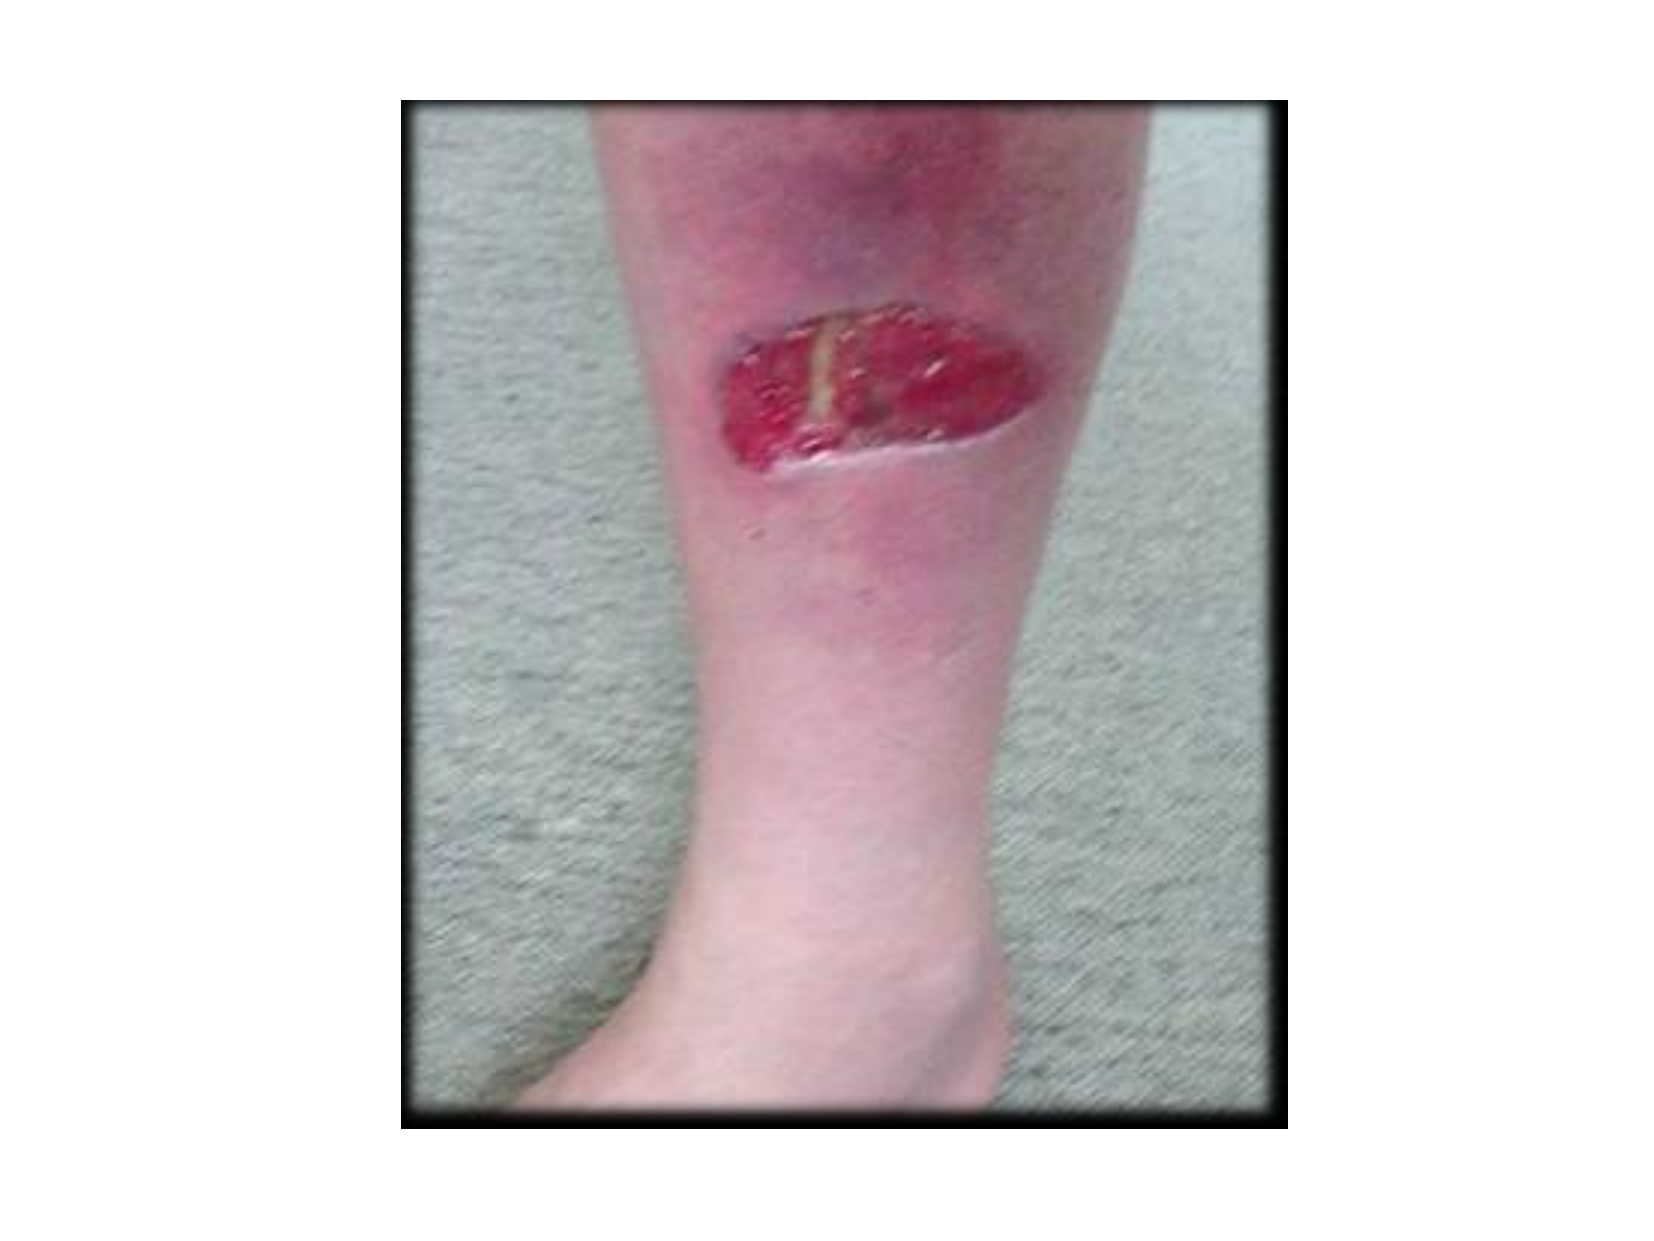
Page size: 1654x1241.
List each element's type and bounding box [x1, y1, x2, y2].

list [401, 99, 1288, 1129]
